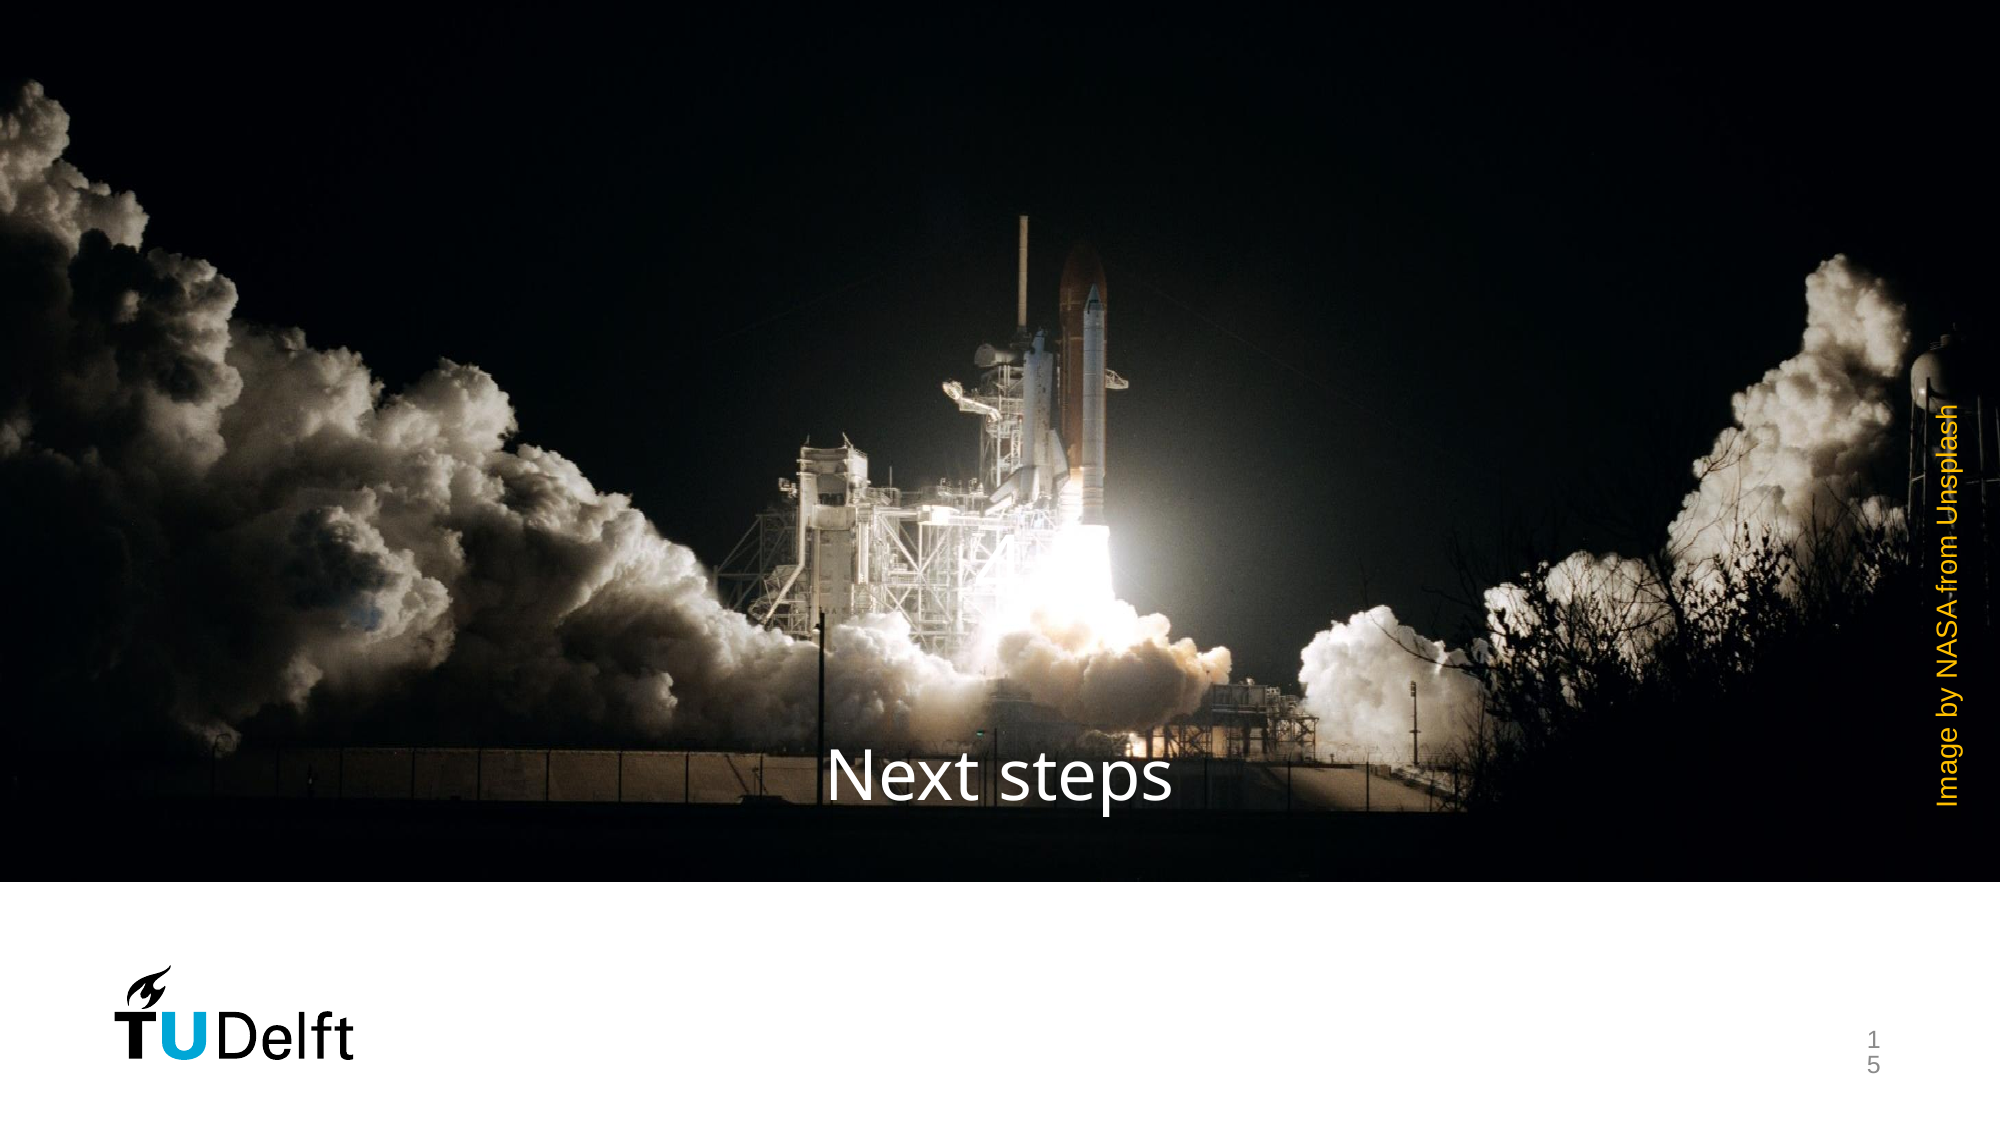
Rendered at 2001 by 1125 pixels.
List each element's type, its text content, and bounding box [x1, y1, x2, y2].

picture [0, 0, 2000, 882]
slide_number 15 [1852, 1024, 1882, 1053]
